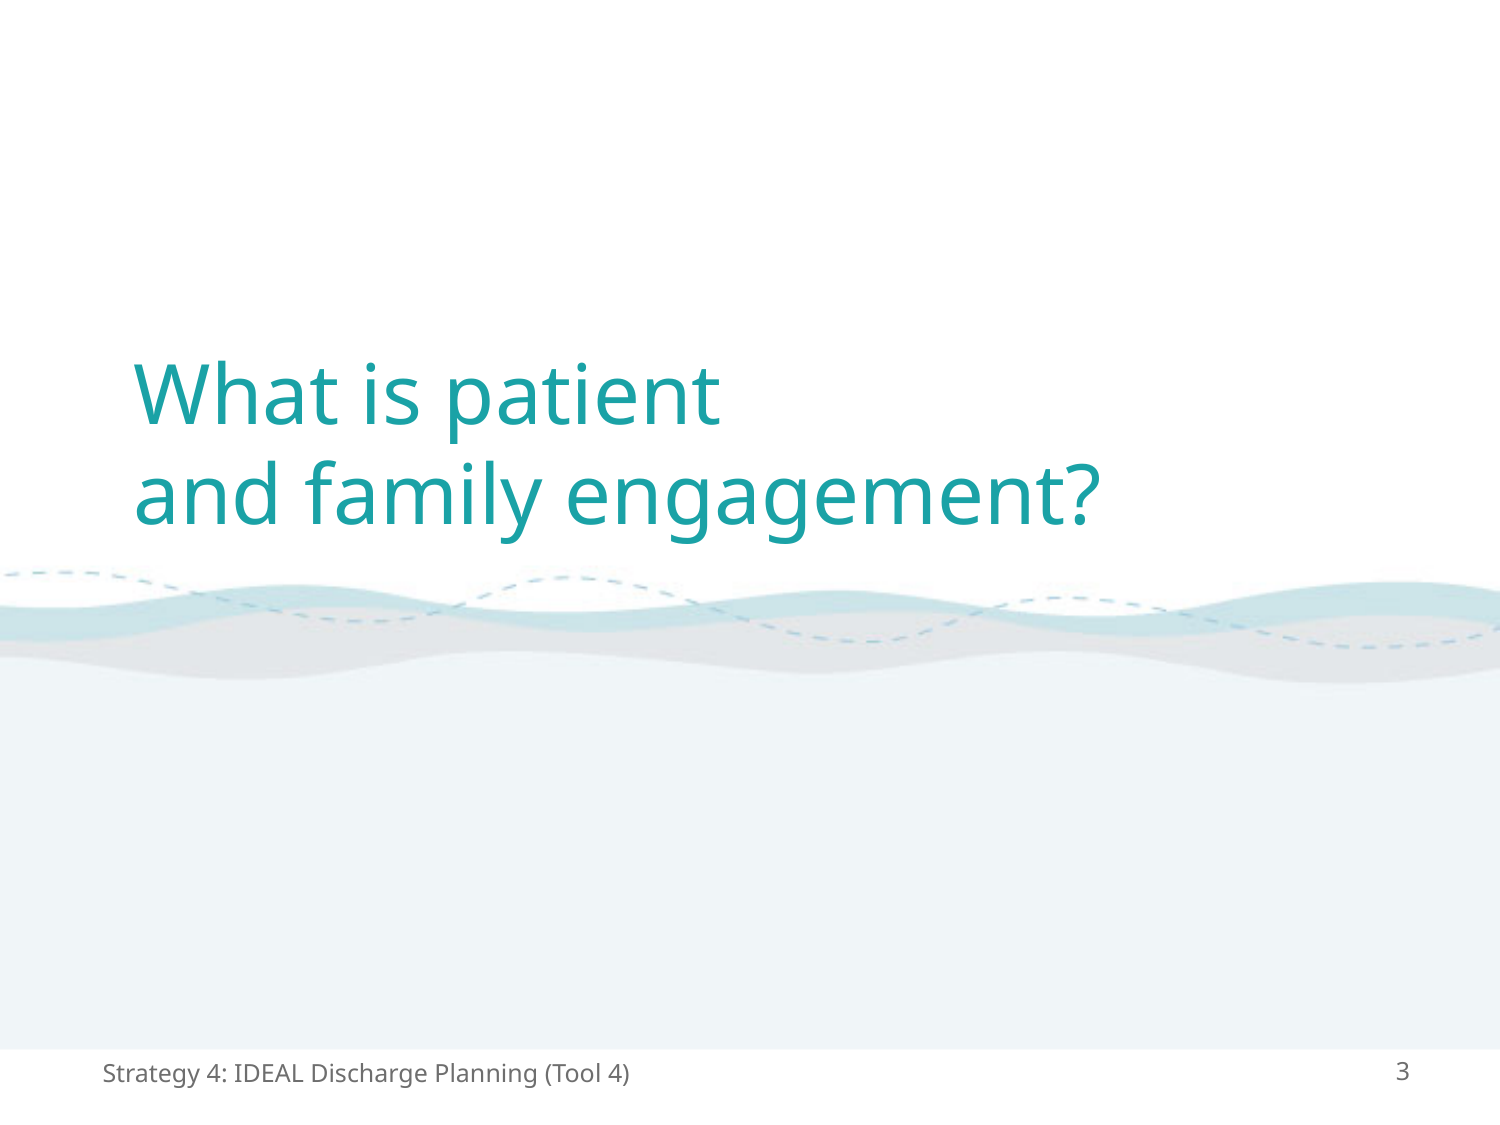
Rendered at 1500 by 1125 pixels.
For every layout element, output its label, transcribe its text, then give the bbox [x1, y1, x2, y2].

picture [0, 0, 1500, 1125]
title What is patient and family engagement? [118, 324, 1394, 549]
footer Strategy 4: IDEAL Discharge Planning (Tool 4) [87, 1042, 763, 1103]
slide_number 3 [1074, 1042, 1425, 1103]
